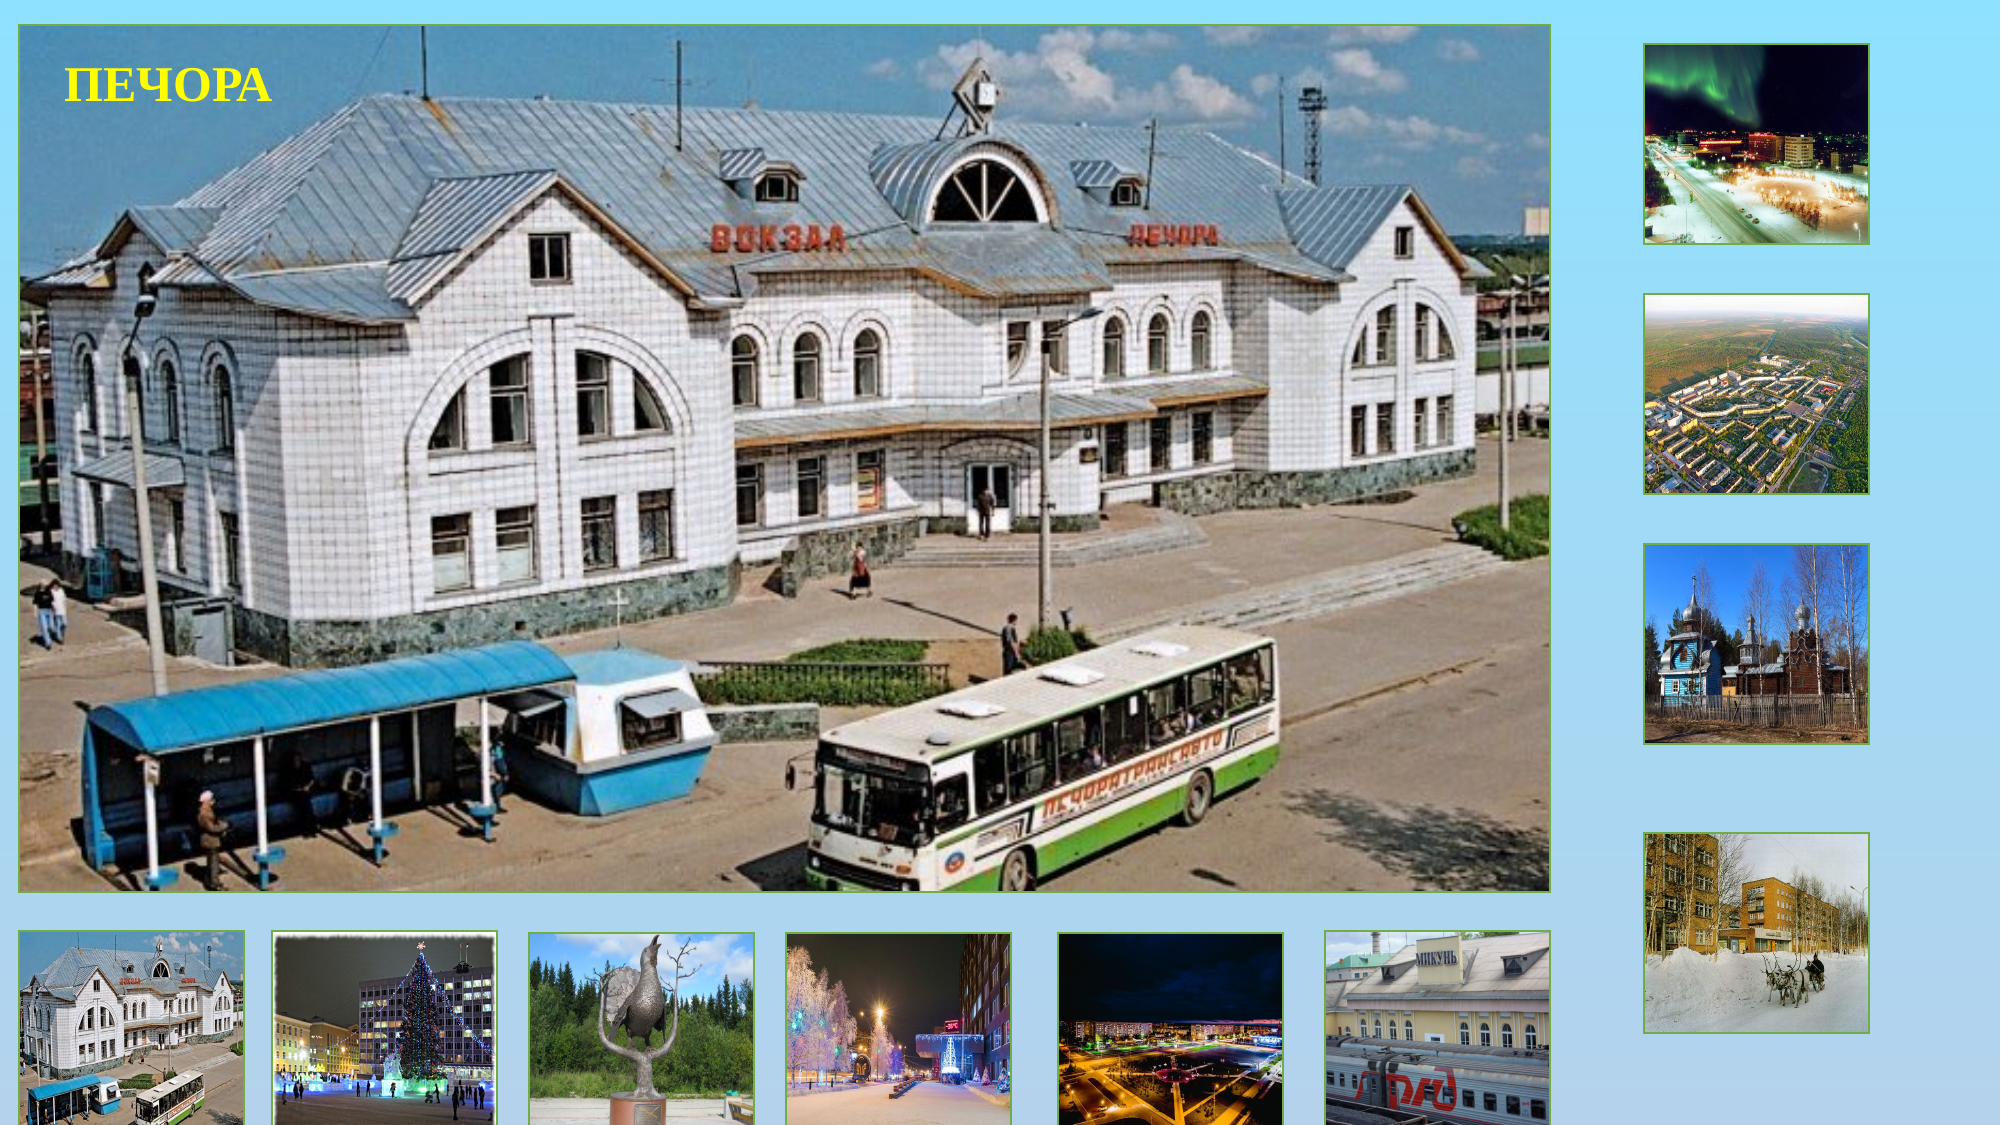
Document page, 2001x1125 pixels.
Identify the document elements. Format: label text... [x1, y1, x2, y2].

text_box [1643, 832, 1870, 1034]
text_box [1643, 543, 1870, 745]
text_box [1643, 43, 1870, 245]
text_box ПЕЧОРА [50, 43, 336, 119]
text_box [18, 24, 1551, 893]
text_box [271, 930, 498, 1125]
text_box [18, 930, 245, 1125]
text_box [785, 932, 1012, 1125]
text_box [528, 932, 755, 1125]
text_box [1057, 932, 1284, 1125]
text_box [1324, 930, 1551, 1125]
text_box [1643, 293, 1870, 495]
